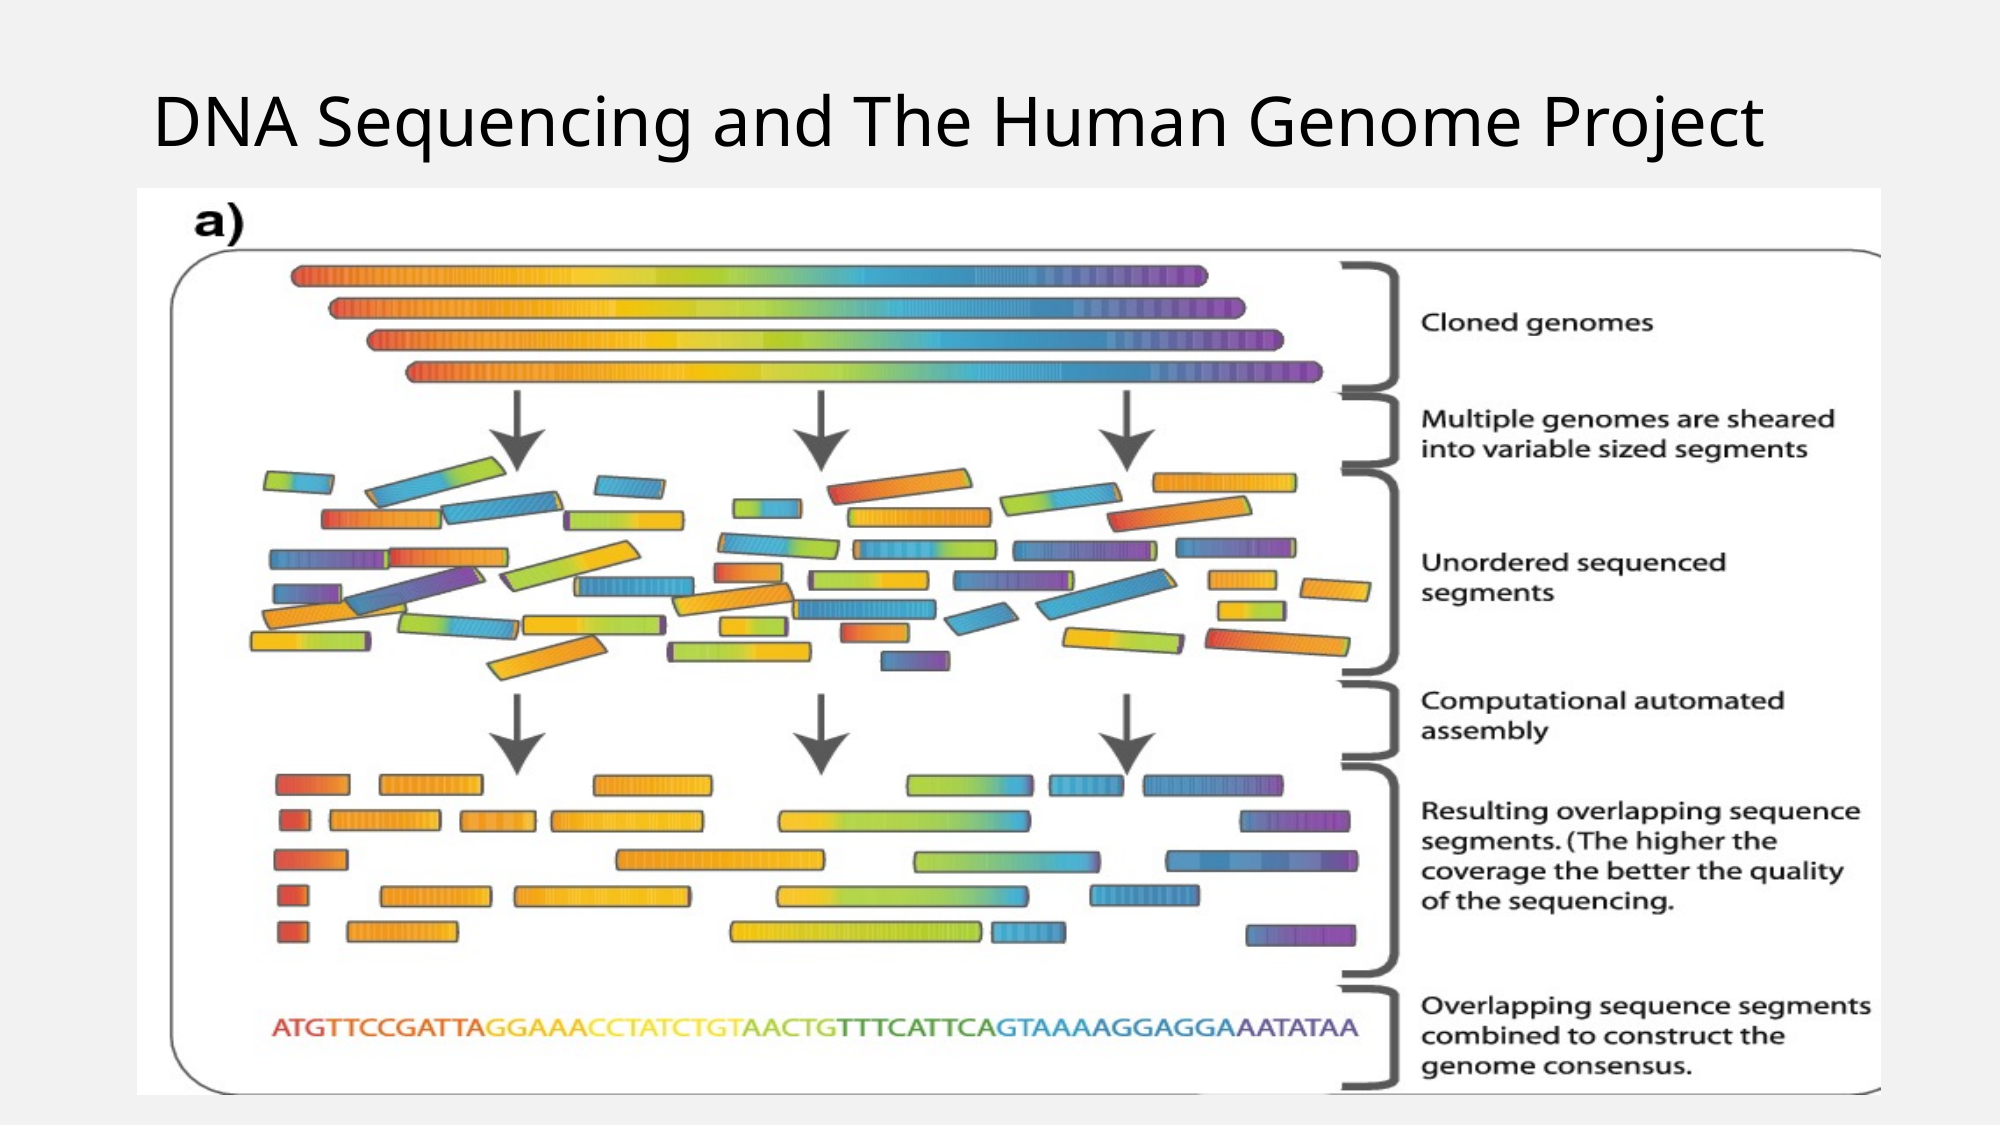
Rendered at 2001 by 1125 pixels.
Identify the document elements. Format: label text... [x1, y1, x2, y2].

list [137, 188, 1881, 1095]
title DNA Sequencing and The Human Genome Project [137, 59, 1863, 188]
